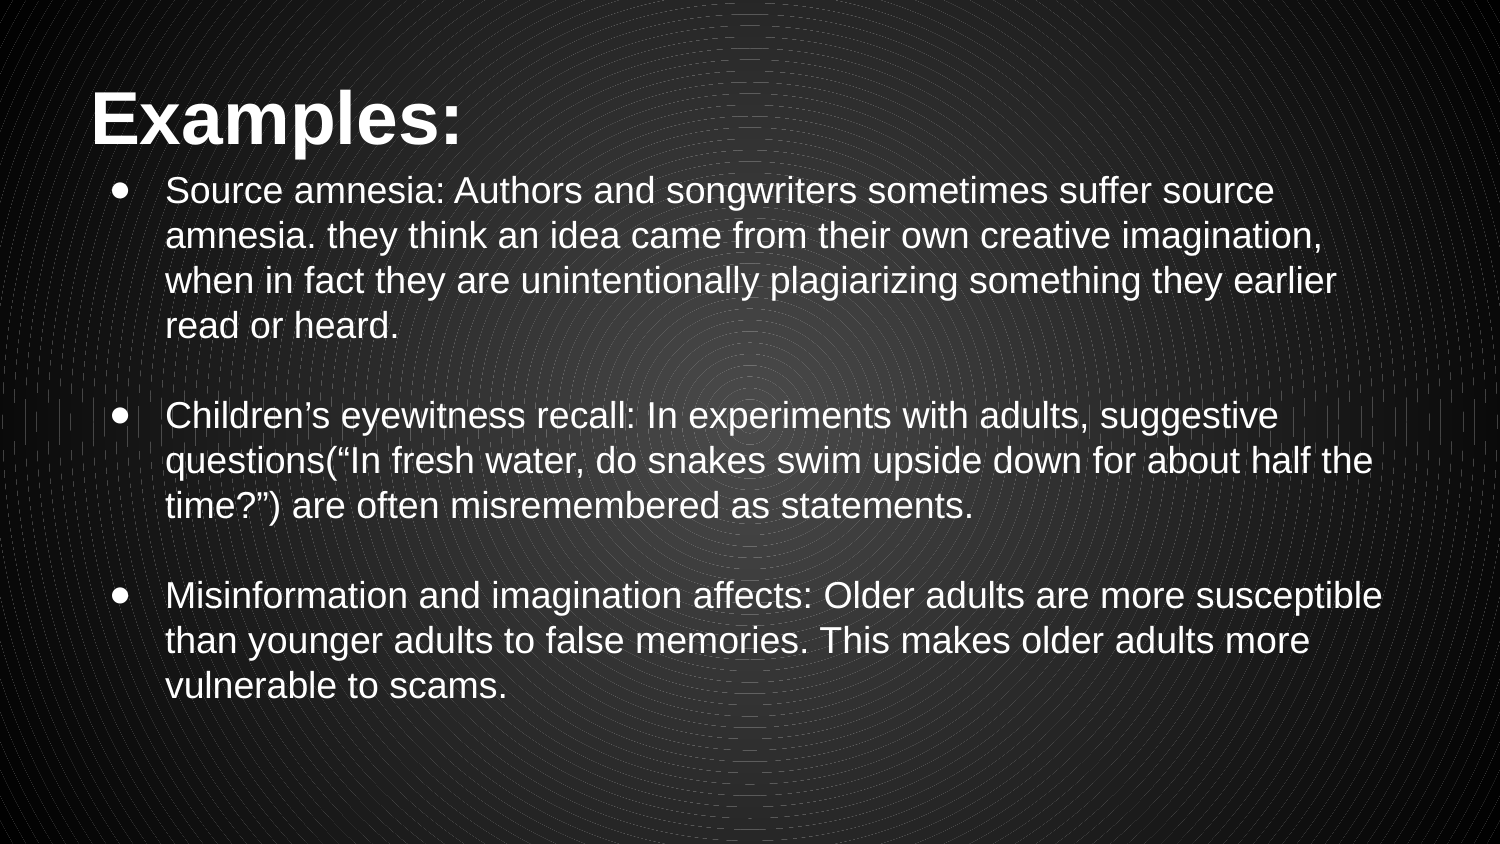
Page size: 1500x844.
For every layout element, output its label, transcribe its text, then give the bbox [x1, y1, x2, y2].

title Examples: [75, 33, 1425, 150]
list Source amnesia: Authors and songwriters sometimes suffer source amnesia. they think an idea came from their own creative imagination, when in fact they are unintentionally plagiarizing something they earlier read or heard. Children’s eyewitness recall: In experiments with adults, suggestive questions(“In fresh water, do snakes swim upside down for about half the time?”) are often misremembered as statements. Misinformation and imagination affects: Older adults are more susceptible than younger adults to false memories. This makes older adults more vulnerable to scams. [75, 150, 1425, 762]
